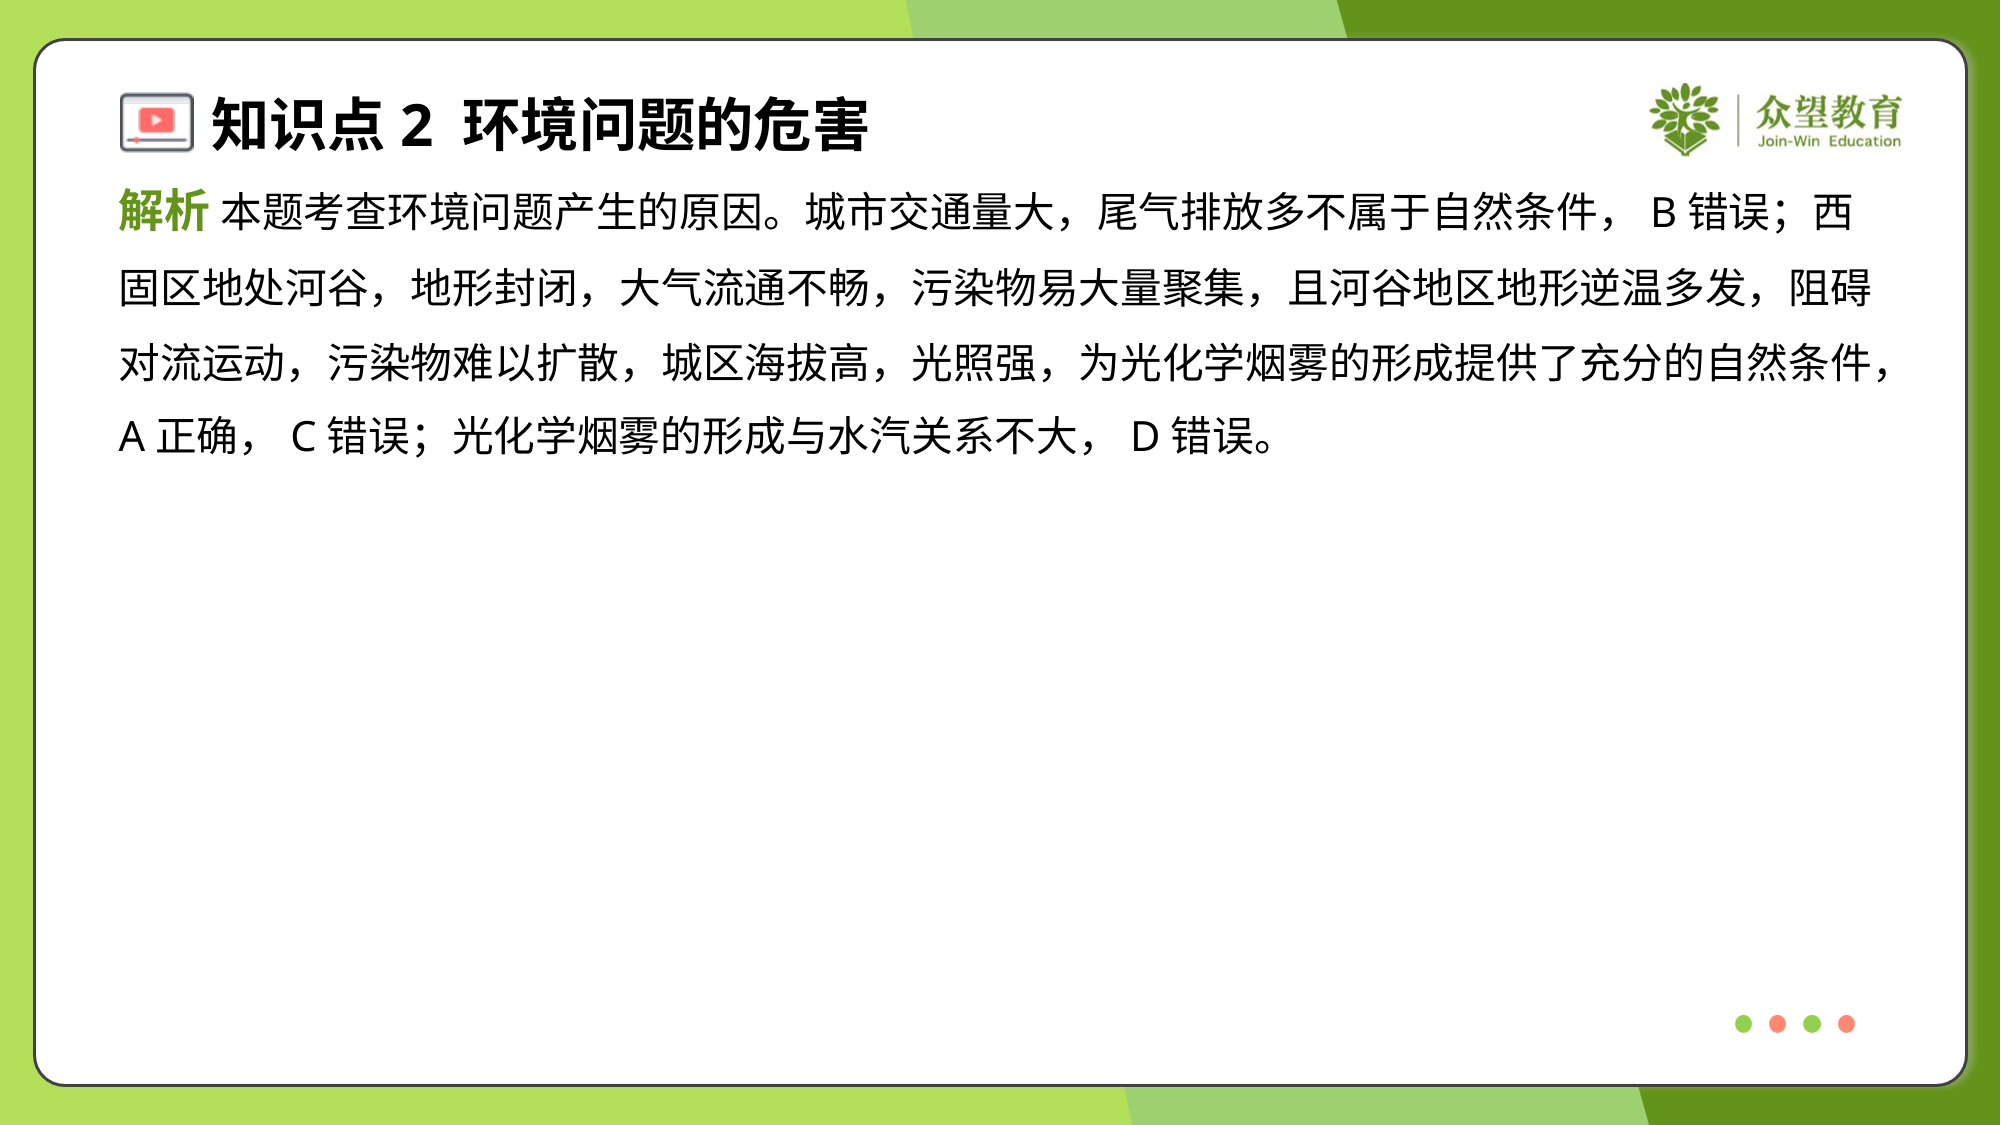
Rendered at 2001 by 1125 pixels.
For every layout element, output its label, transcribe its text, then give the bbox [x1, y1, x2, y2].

text_box 解析 本题考查环境问题产生的原因。城市交通量大，尾气排放多不属于自然条件，B错误；西 固区地处河谷，地形封闭，大气流通不畅，污染物易大量聚集，且河谷地区地形逆温多发，阻碍 对流运动，污染物难以扩散，城区海拔高，光照强，为光化学烟雾的形成提供了充分的自然条件， A正确，C错误；光化学烟雾的形成与水汽关系不大，D错误。 [118, 159, 1883, 452]
picture [0, 0, 2000, 1125]
